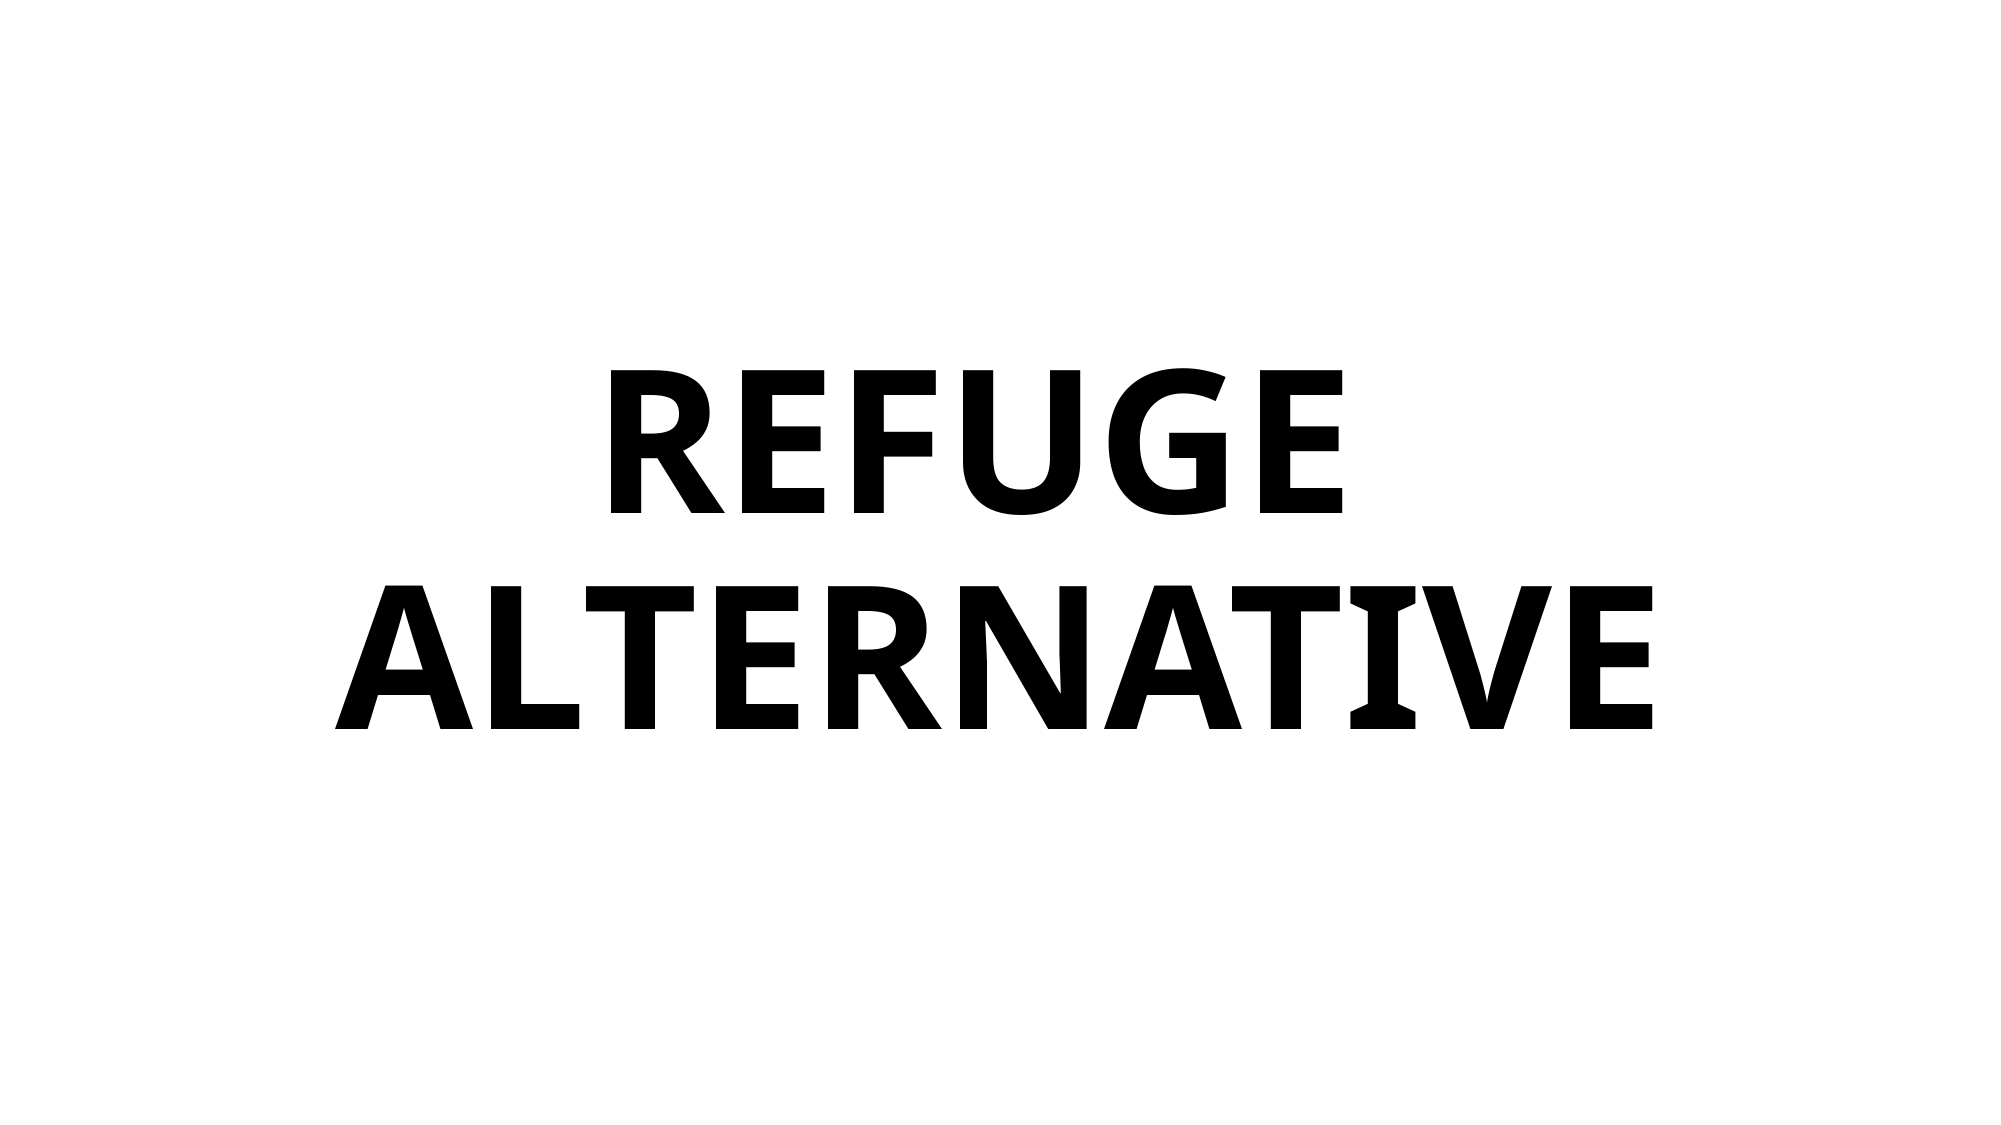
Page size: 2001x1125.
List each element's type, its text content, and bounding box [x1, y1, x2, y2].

title REFUGE ALTERNATIVE [137, 59, 1863, 1054]
